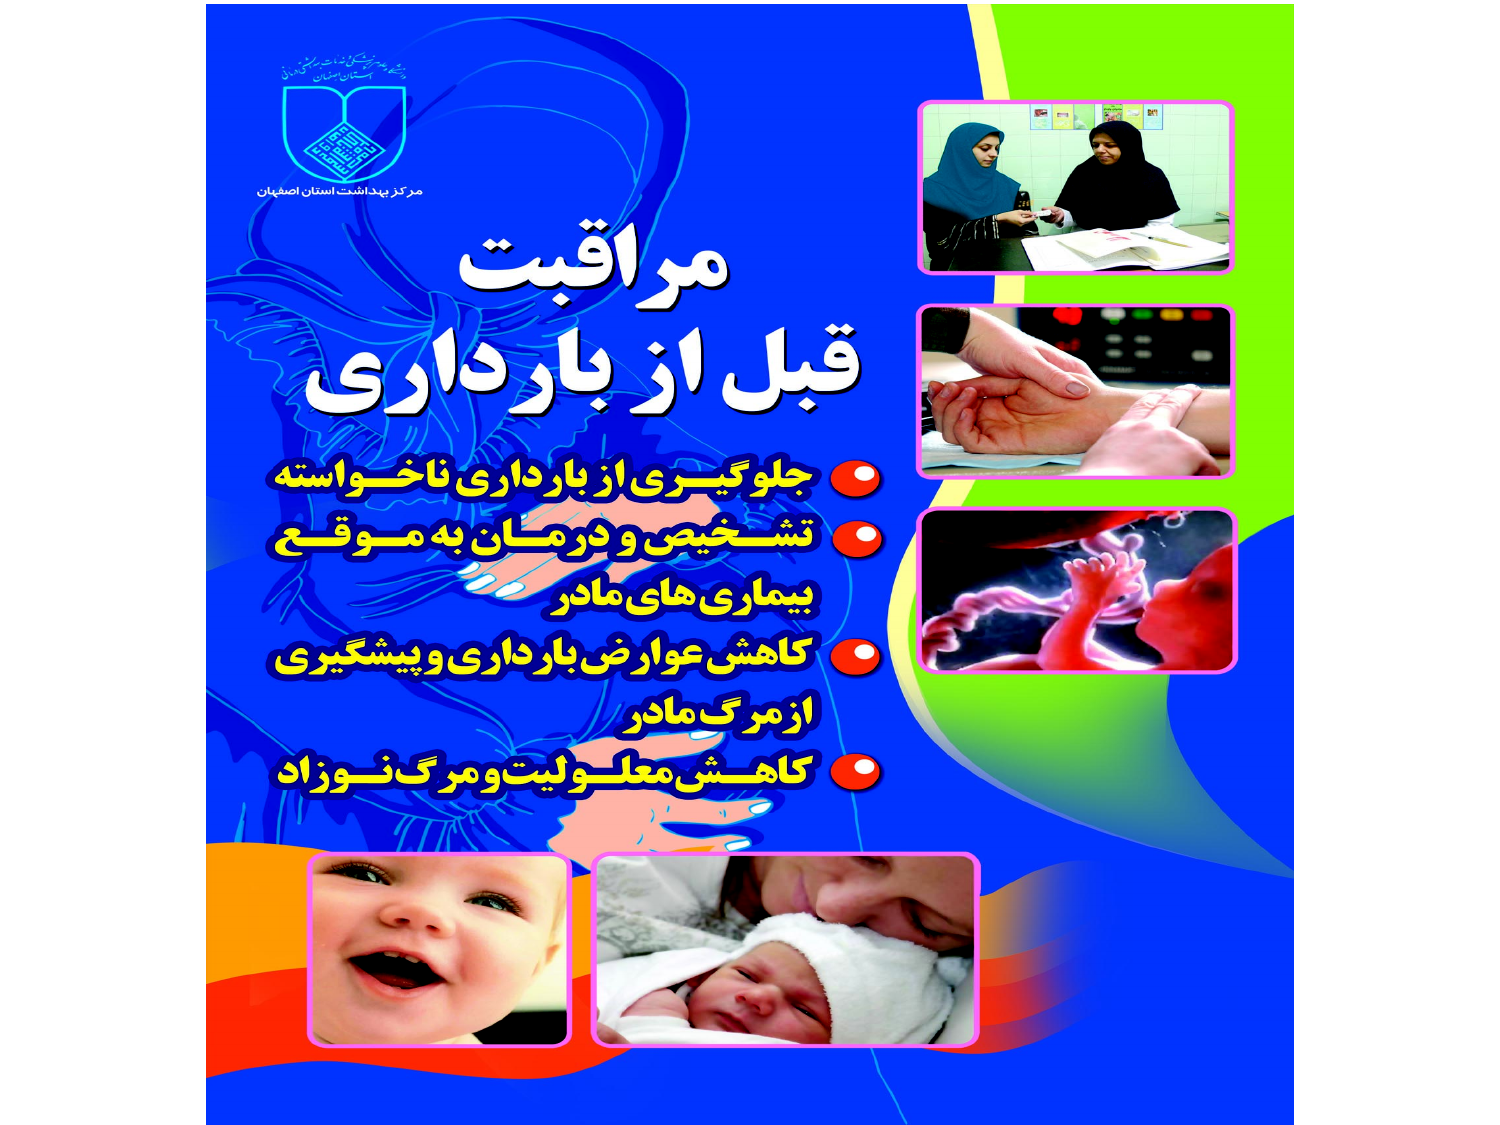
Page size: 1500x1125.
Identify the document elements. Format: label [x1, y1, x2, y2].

list [206, 4, 1294, 1125]
